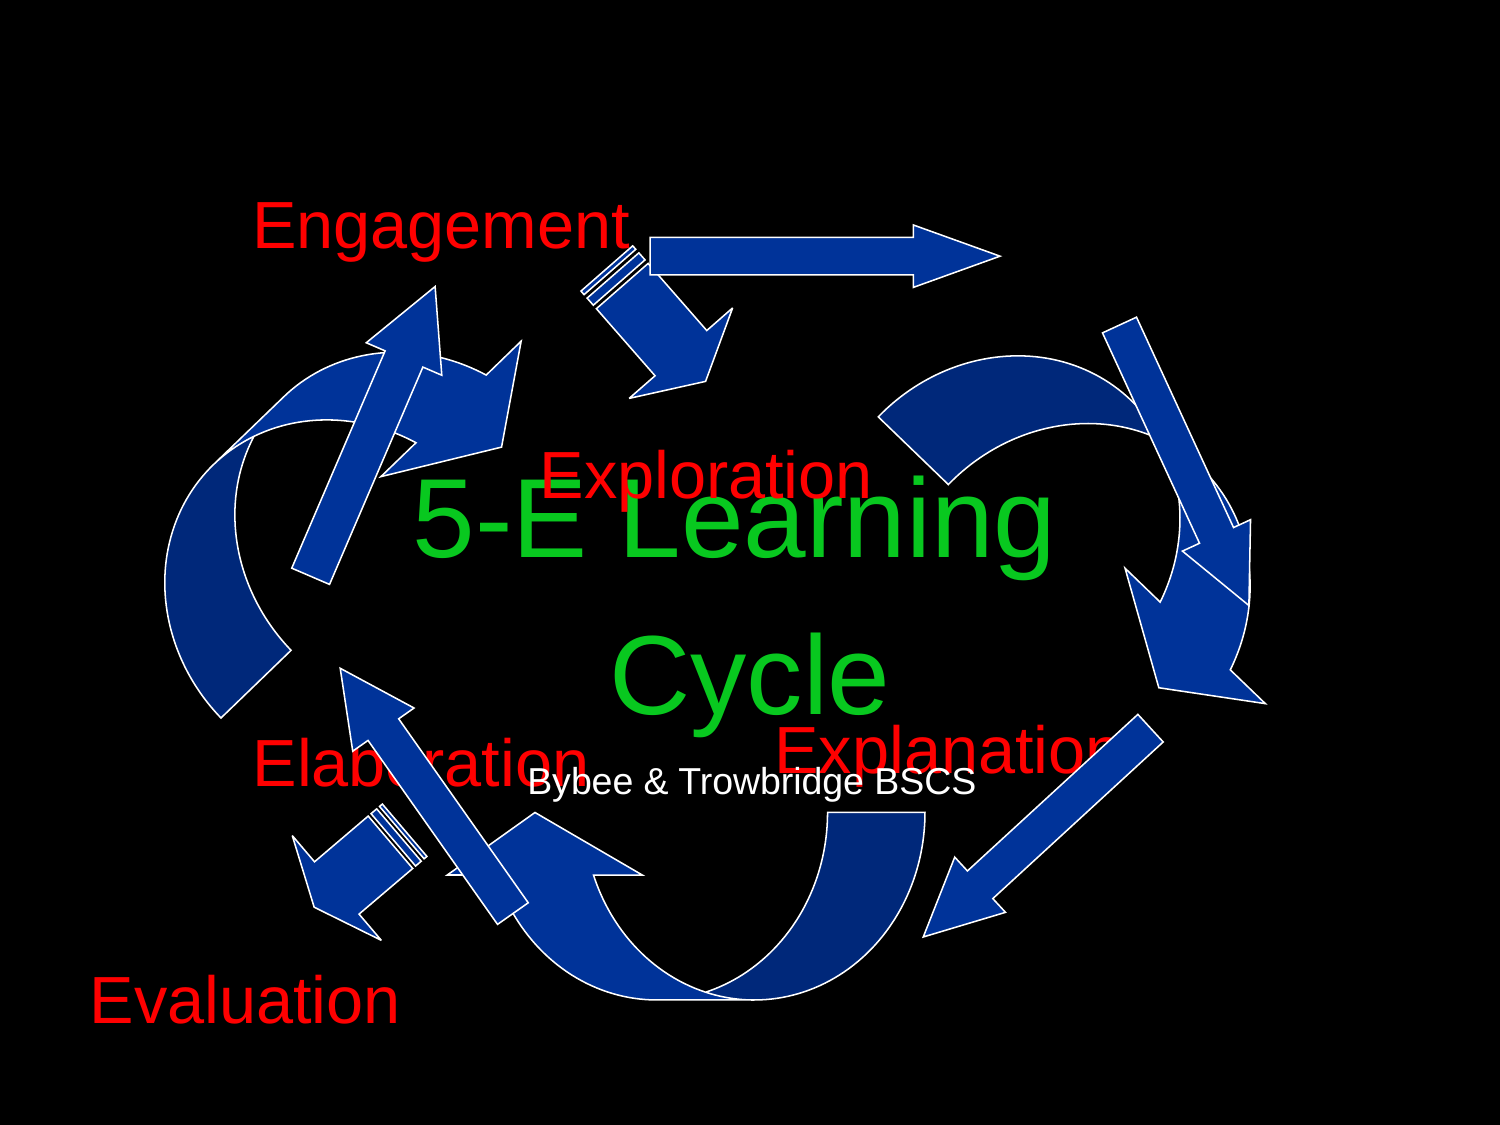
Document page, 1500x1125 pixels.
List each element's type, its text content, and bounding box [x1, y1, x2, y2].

text_box Explanation [759, 699, 1138, 795]
text_box Evaluation [75, 949, 416, 1045]
text_box [164, 352, 384, 718]
text_box [291, 286, 442, 585]
text_box [1102, 317, 1251, 606]
text_box [923, 714, 1164, 937]
text_box [340, 668, 529, 925]
text_box Elaboration [237, 712, 414, 808]
text_box Exploration [525, 424, 889, 520]
text_box [371, 808, 422, 867]
text_box [489, 812, 925, 1001]
text_box [596, 263, 733, 399]
text_box [292, 816, 413, 941]
list 5-E Learning Cycle [74, 437, 1426, 1125]
text_box [587, 270, 634, 306]
text_box [580, 270, 613, 295]
text_box Engagement [237, 174, 645, 270]
text_box [380, 808, 427, 859]
text_box [447, 868, 462, 876]
text_box [650, 224, 1001, 288]
text_box [1125, 501, 1266, 704]
text_box [1212, 479, 1239, 526]
text_box Bybee & Trowbridge BSCS [512, 749, 1000, 810]
text_box Elaboration [400, 712, 605, 808]
text_box [380, 341, 522, 477]
